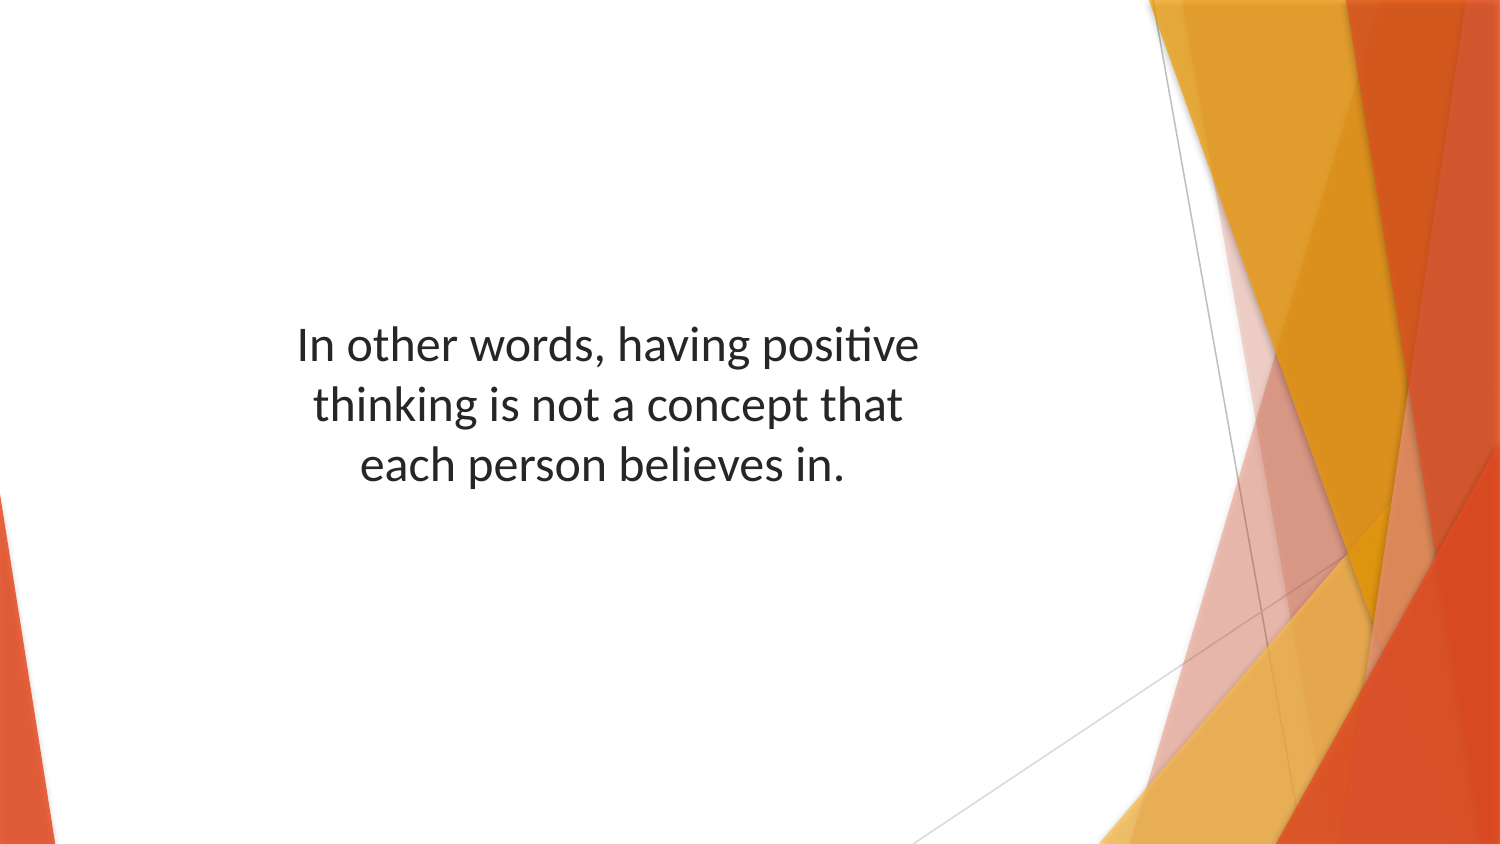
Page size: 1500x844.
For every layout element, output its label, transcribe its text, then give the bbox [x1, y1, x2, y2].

list In other words, having positive thinking is not a concept that each person believes in. [277, 303, 939, 777]
